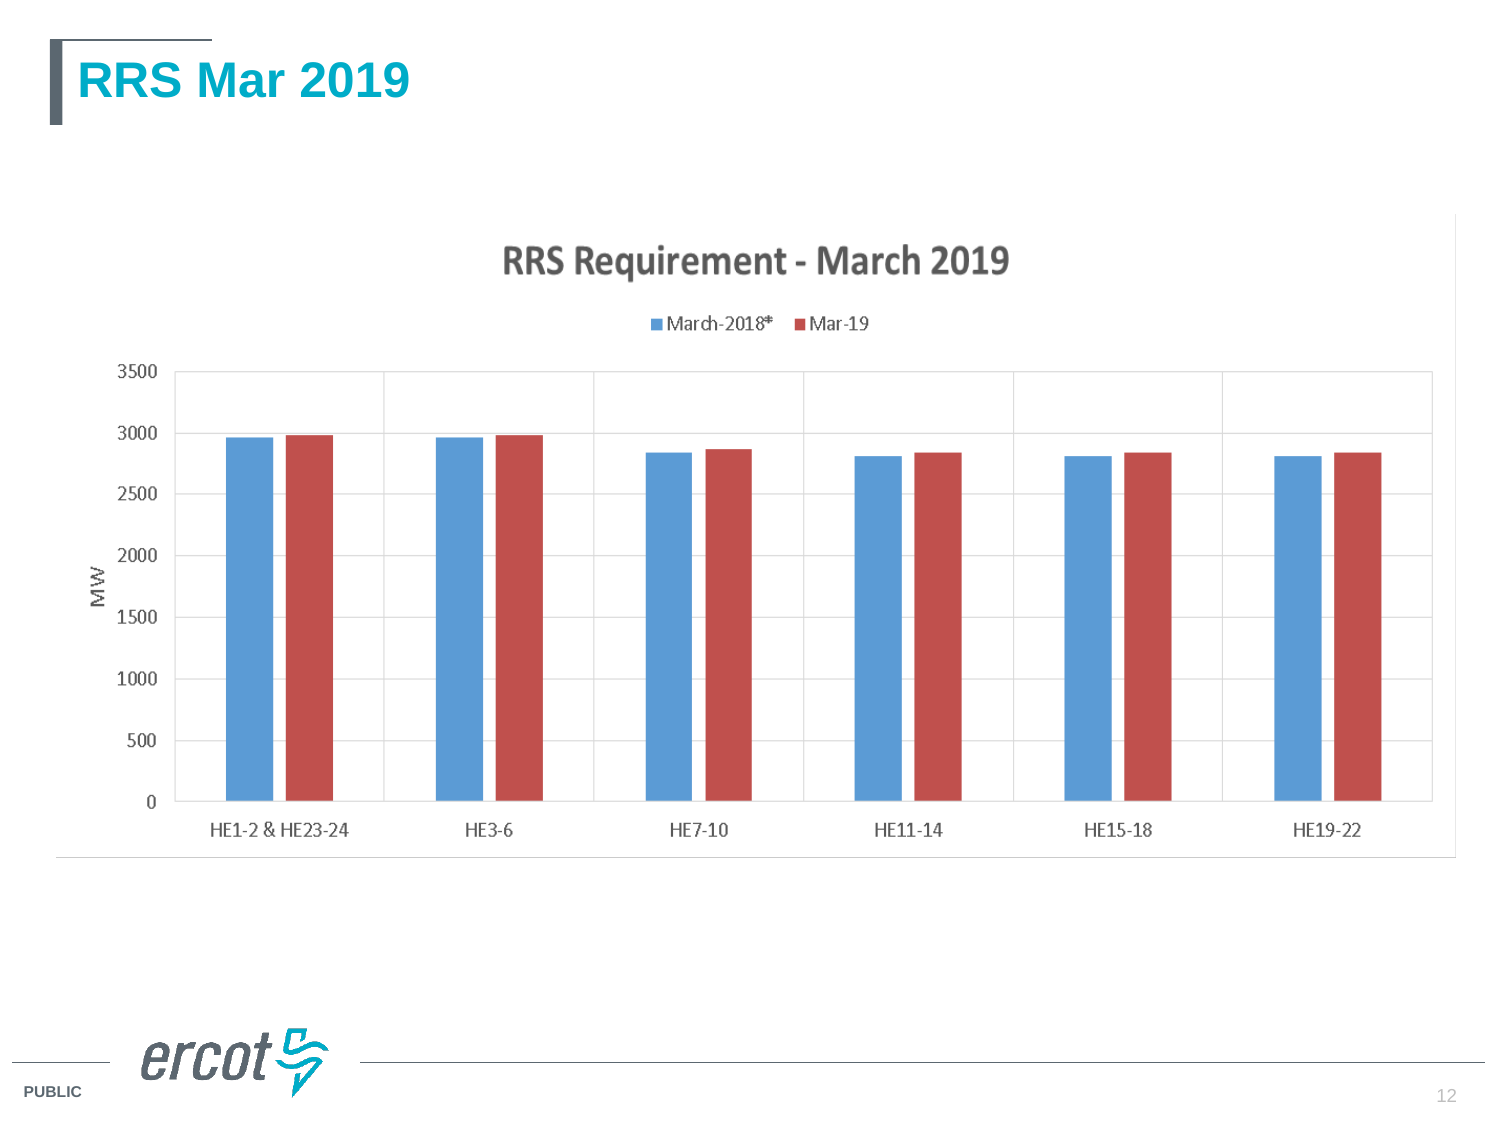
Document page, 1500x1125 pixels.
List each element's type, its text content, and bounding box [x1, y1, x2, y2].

picture [137, 1024, 332, 1100]
title RRS Mar 2019 [62, 39, 1450, 125]
picture [56, 214, 1457, 859]
